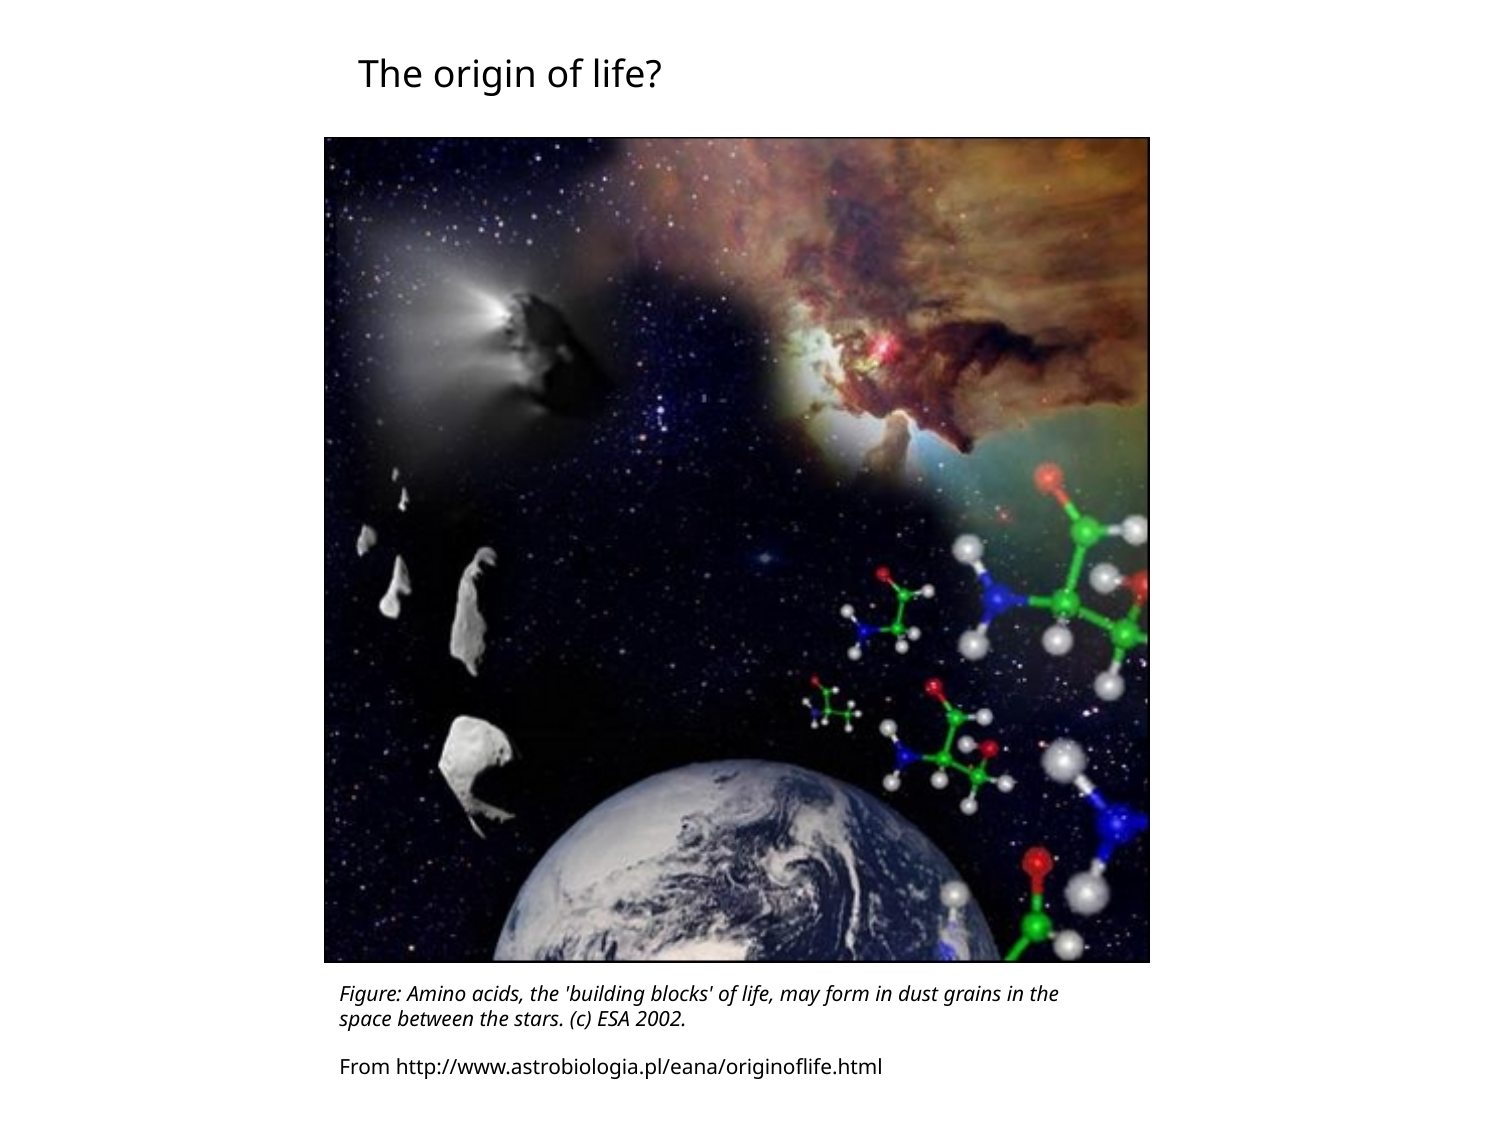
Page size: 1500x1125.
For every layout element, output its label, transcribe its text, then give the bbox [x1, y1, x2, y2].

picture [324, 137, 1150, 963]
text_box The origin of life? [343, 42, 678, 103]
text_box Figure: Amino acids, the 'building blocks' of life, may form in dust grains in the space between the stars. (c) ESA 2002. [324, 973, 1075, 1039]
text_box From http://www.astrobiologia.pl/eana/originoflife.html [324, 1046, 1075, 1087]
